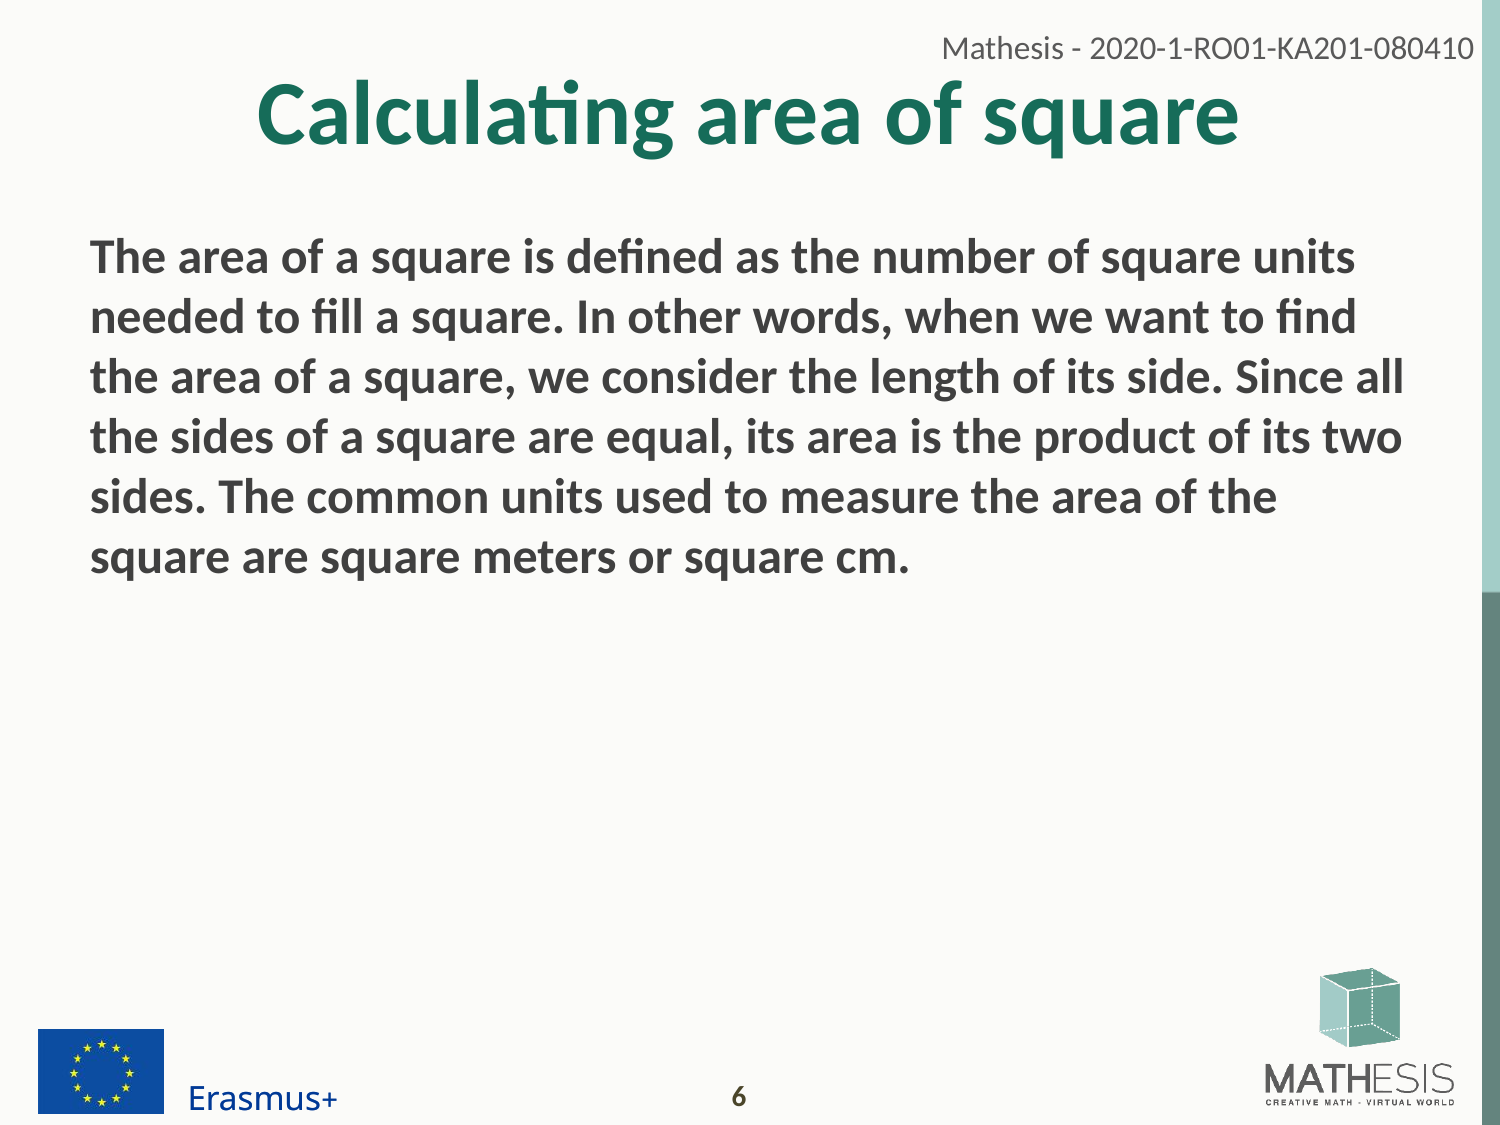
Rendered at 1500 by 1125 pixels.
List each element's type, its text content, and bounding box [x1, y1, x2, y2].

title Calculating area of square [75, 45, 1425, 216]
picture [38, 1029, 164, 1114]
list The area of a square is defined as the number of square units needed to fill a square. In other words, when we want to find the area of a square, we consider the length of its side. Since all the sides of a square are equal, its area is the product of its two sides. The common units used to measure the area of the square are square meters or square cm. [75, 216, 1425, 959]
